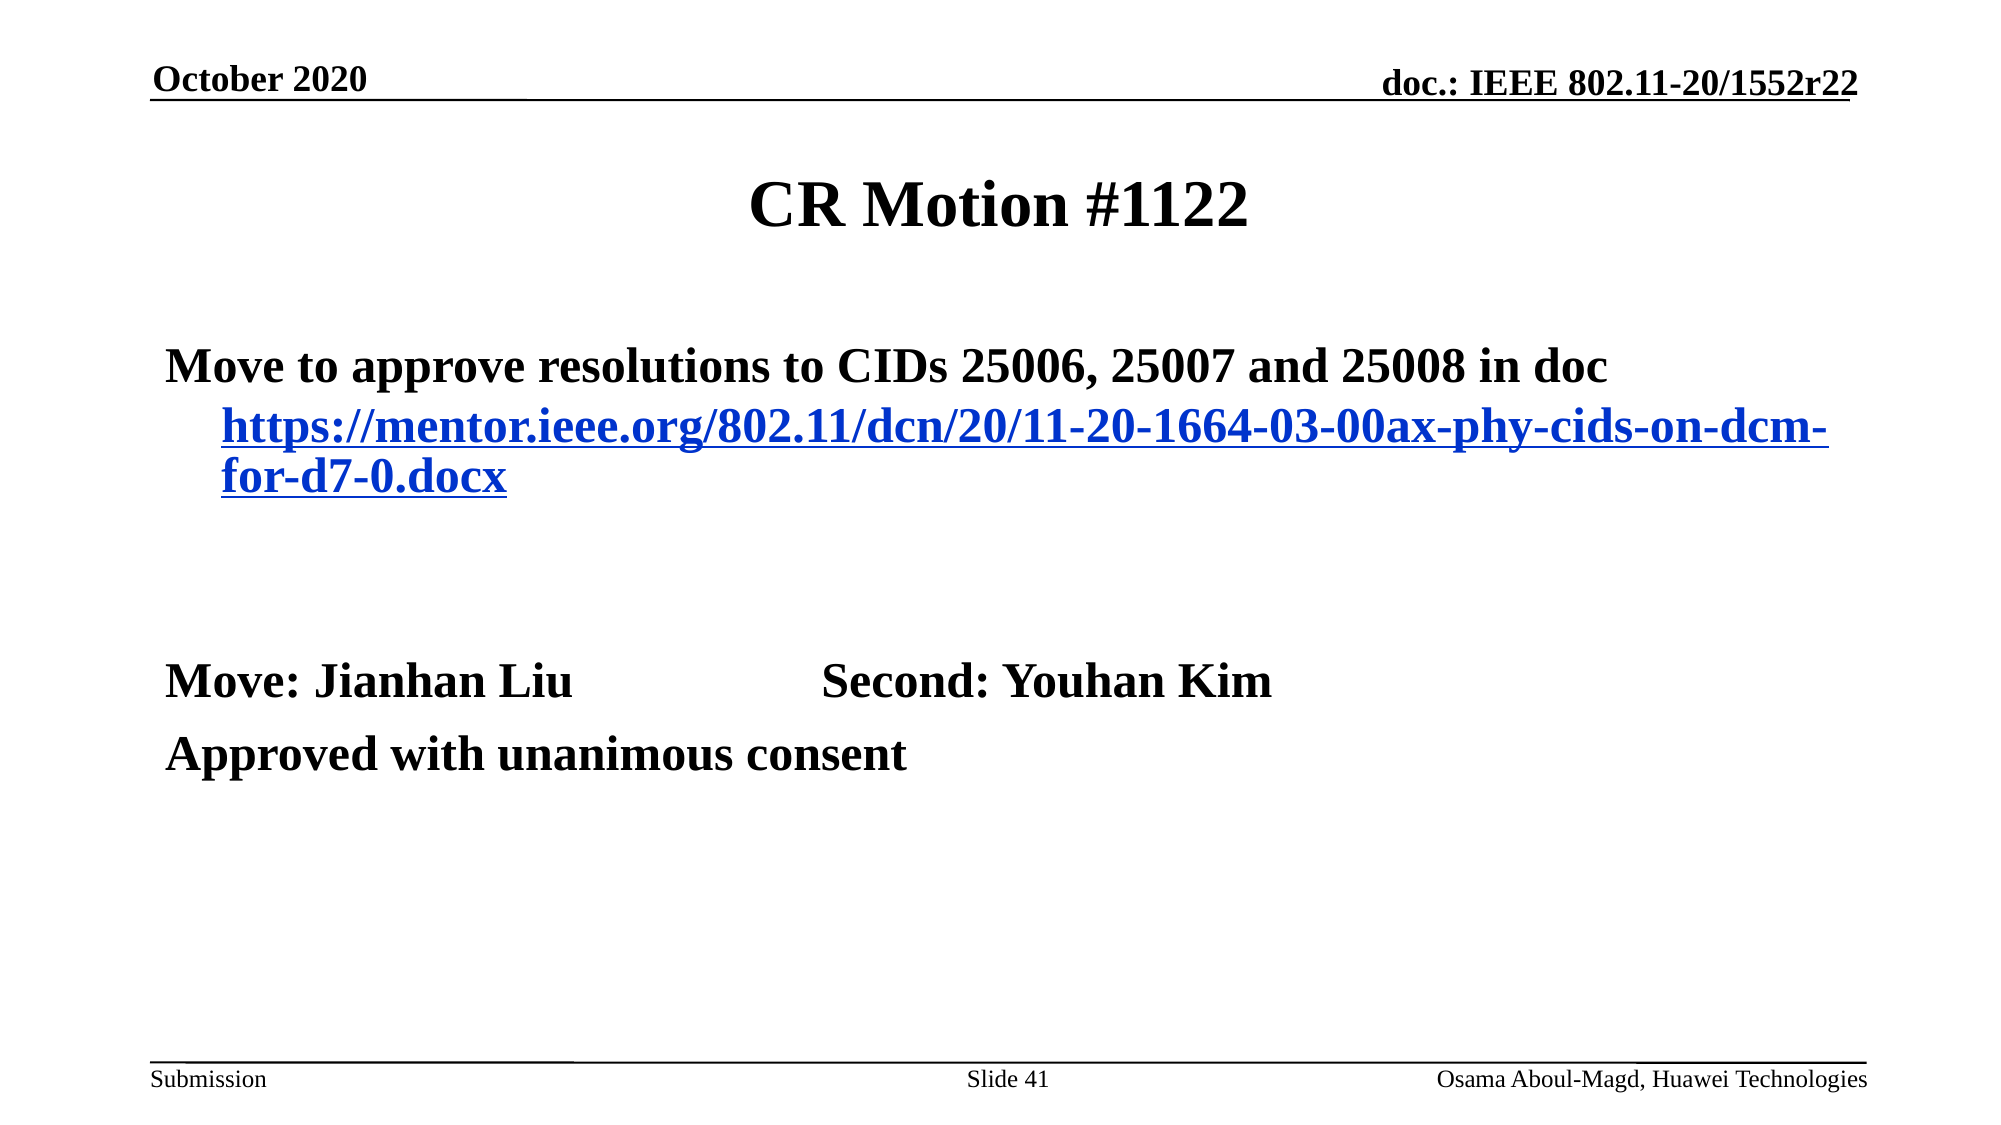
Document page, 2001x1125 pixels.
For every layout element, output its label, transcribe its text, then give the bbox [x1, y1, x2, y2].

title CR Motion #1122 [149, 112, 1850, 288]
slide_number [152, 54, 563, 100]
slide_number Slide 41 [950, 1061, 1067, 1123]
footer Osama Aboul-Magd, Huawei Technologies [1171, 1061, 1869, 1093]
list Move to approve resolutions to CIDs 25006, 25007 and 25008 in doc https://mentor.ieee.org/802.11/dcn/20/11-20-1664-03-00ax-phy-cids-on-dcm-for-d7-0.docx Move: Jianhan Liu Second: Youhan Kim Approved with unanimous consent [149, 324, 1850, 1000]
